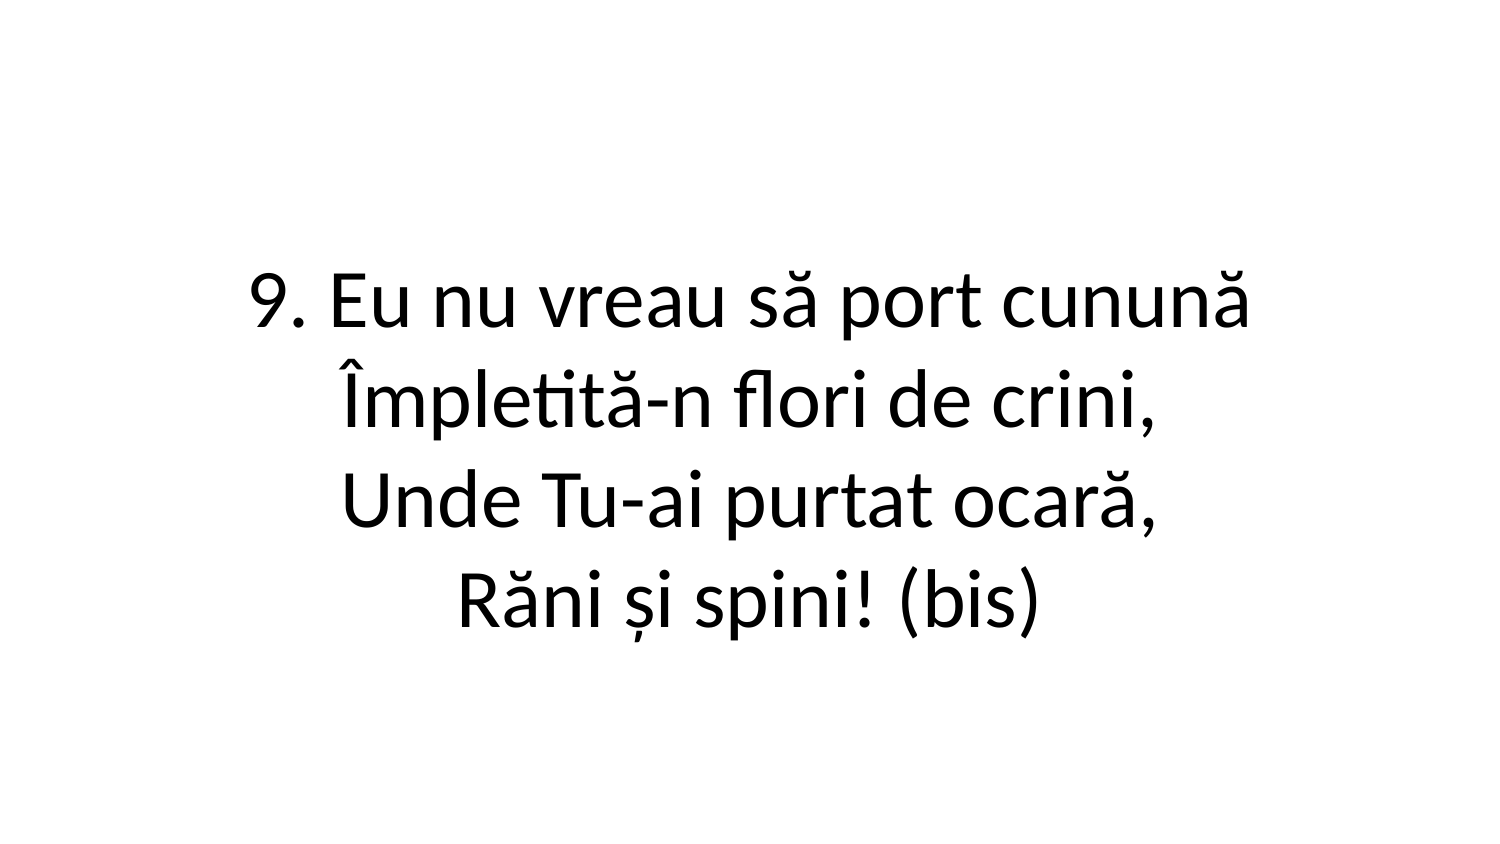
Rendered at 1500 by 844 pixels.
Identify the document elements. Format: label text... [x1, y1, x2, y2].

text_box 9. Eu nu vreau să port cunună Împletită-n flori de crini, Unde Tu-ai purtat ocară, Răni și spini! (bis) [232, 192, 1268, 652]
